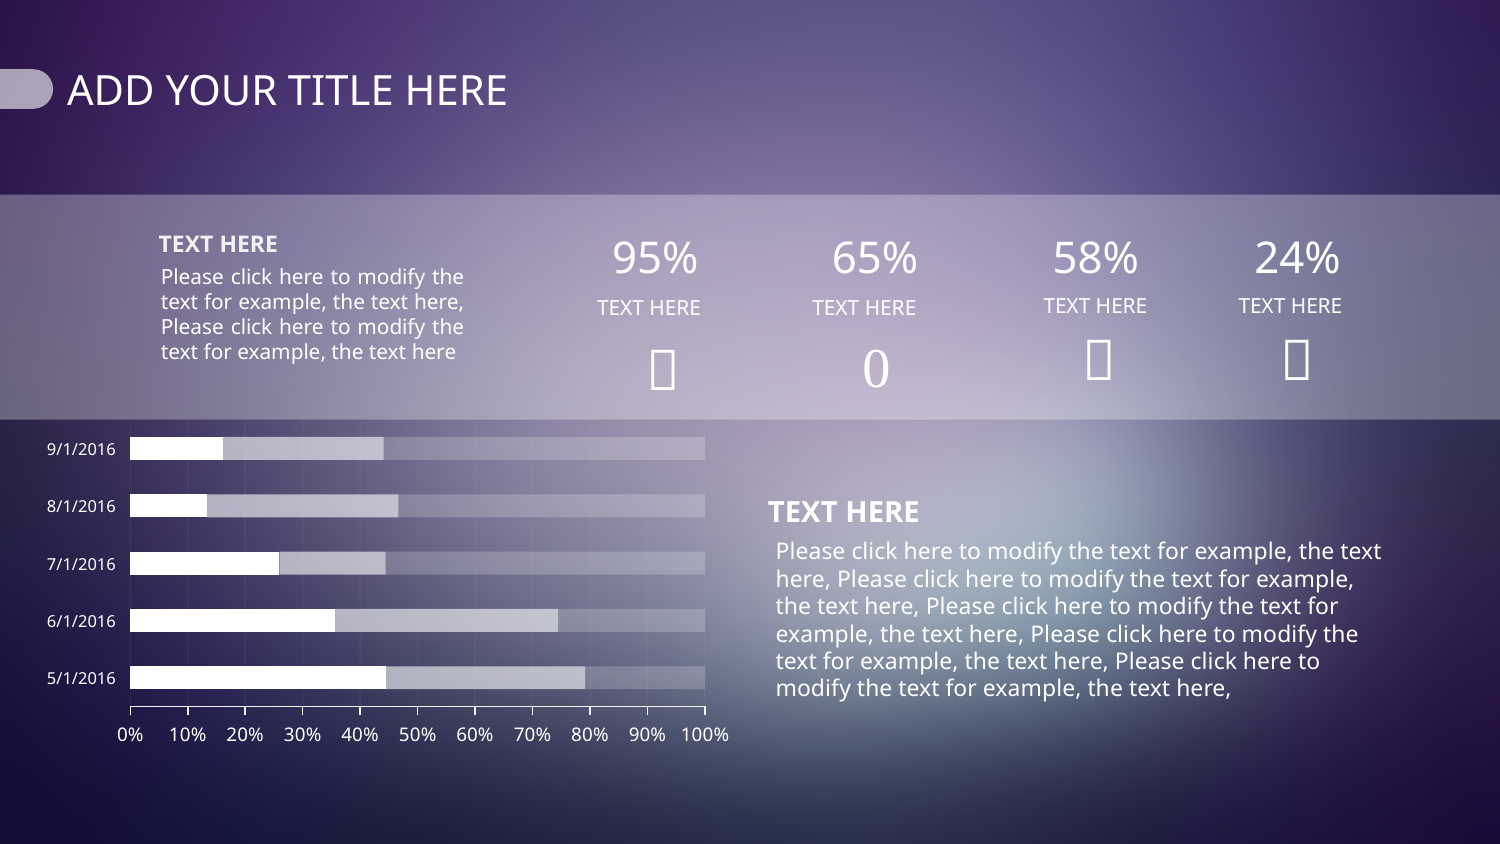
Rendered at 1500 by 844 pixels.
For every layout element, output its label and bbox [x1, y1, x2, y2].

text_box [0, 194, 1500, 420]
chart [32, 412, 744, 755]
text_box [760, 485, 1405, 712]
picture [0, 0, 1500, 194]
picture [0, 420, 1500, 844]
text_box [0, 69, 54, 109]
